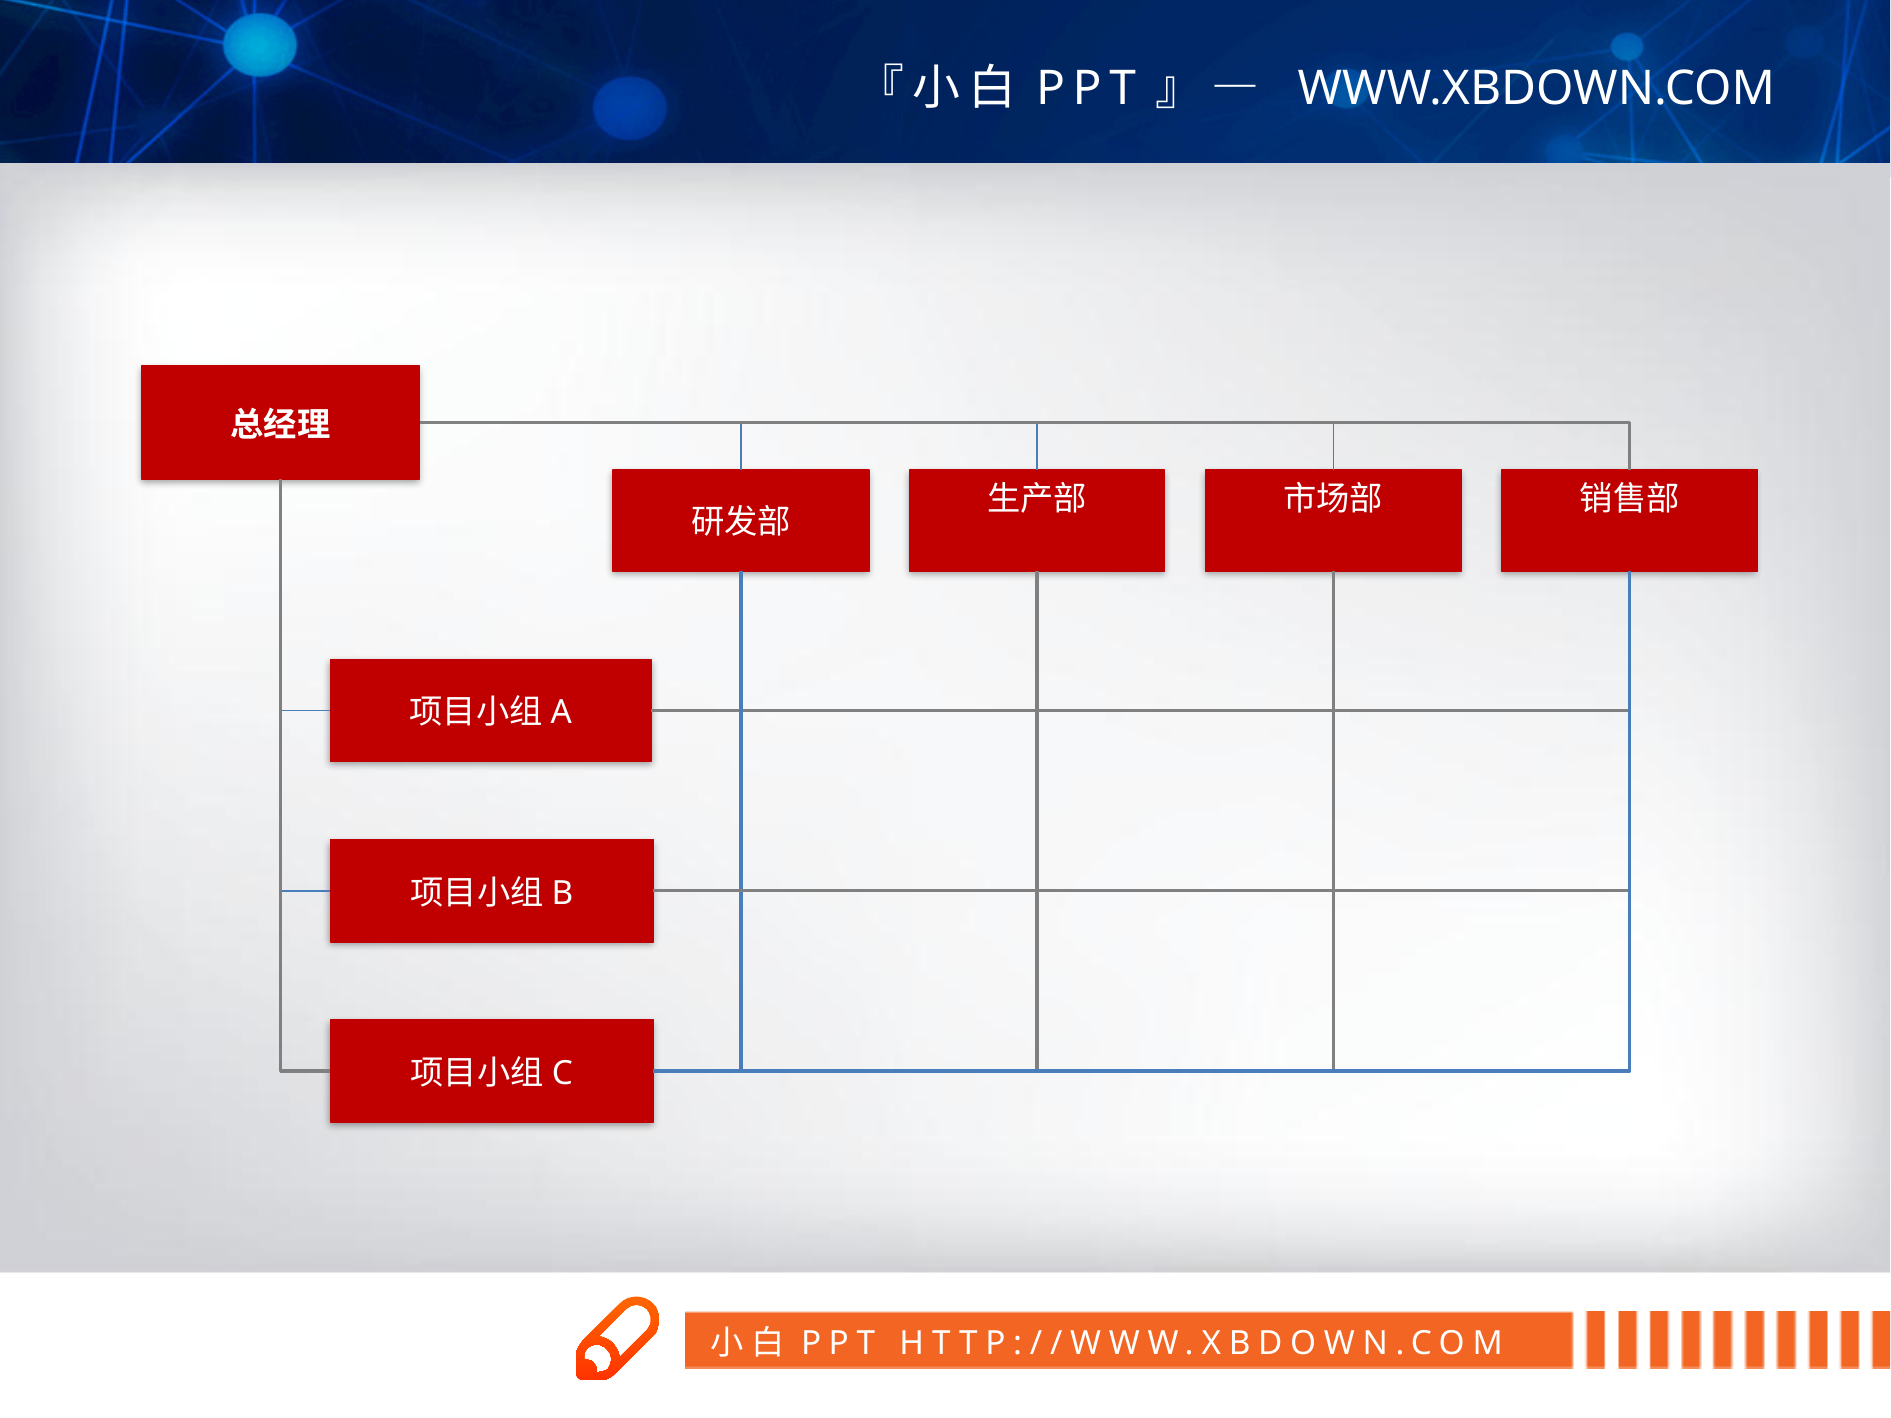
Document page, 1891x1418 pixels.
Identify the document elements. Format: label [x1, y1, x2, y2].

picture [0, 0, 1891, 1275]
text_box [141, 365, 1758, 1123]
picture [685, 1311, 1891, 1369]
